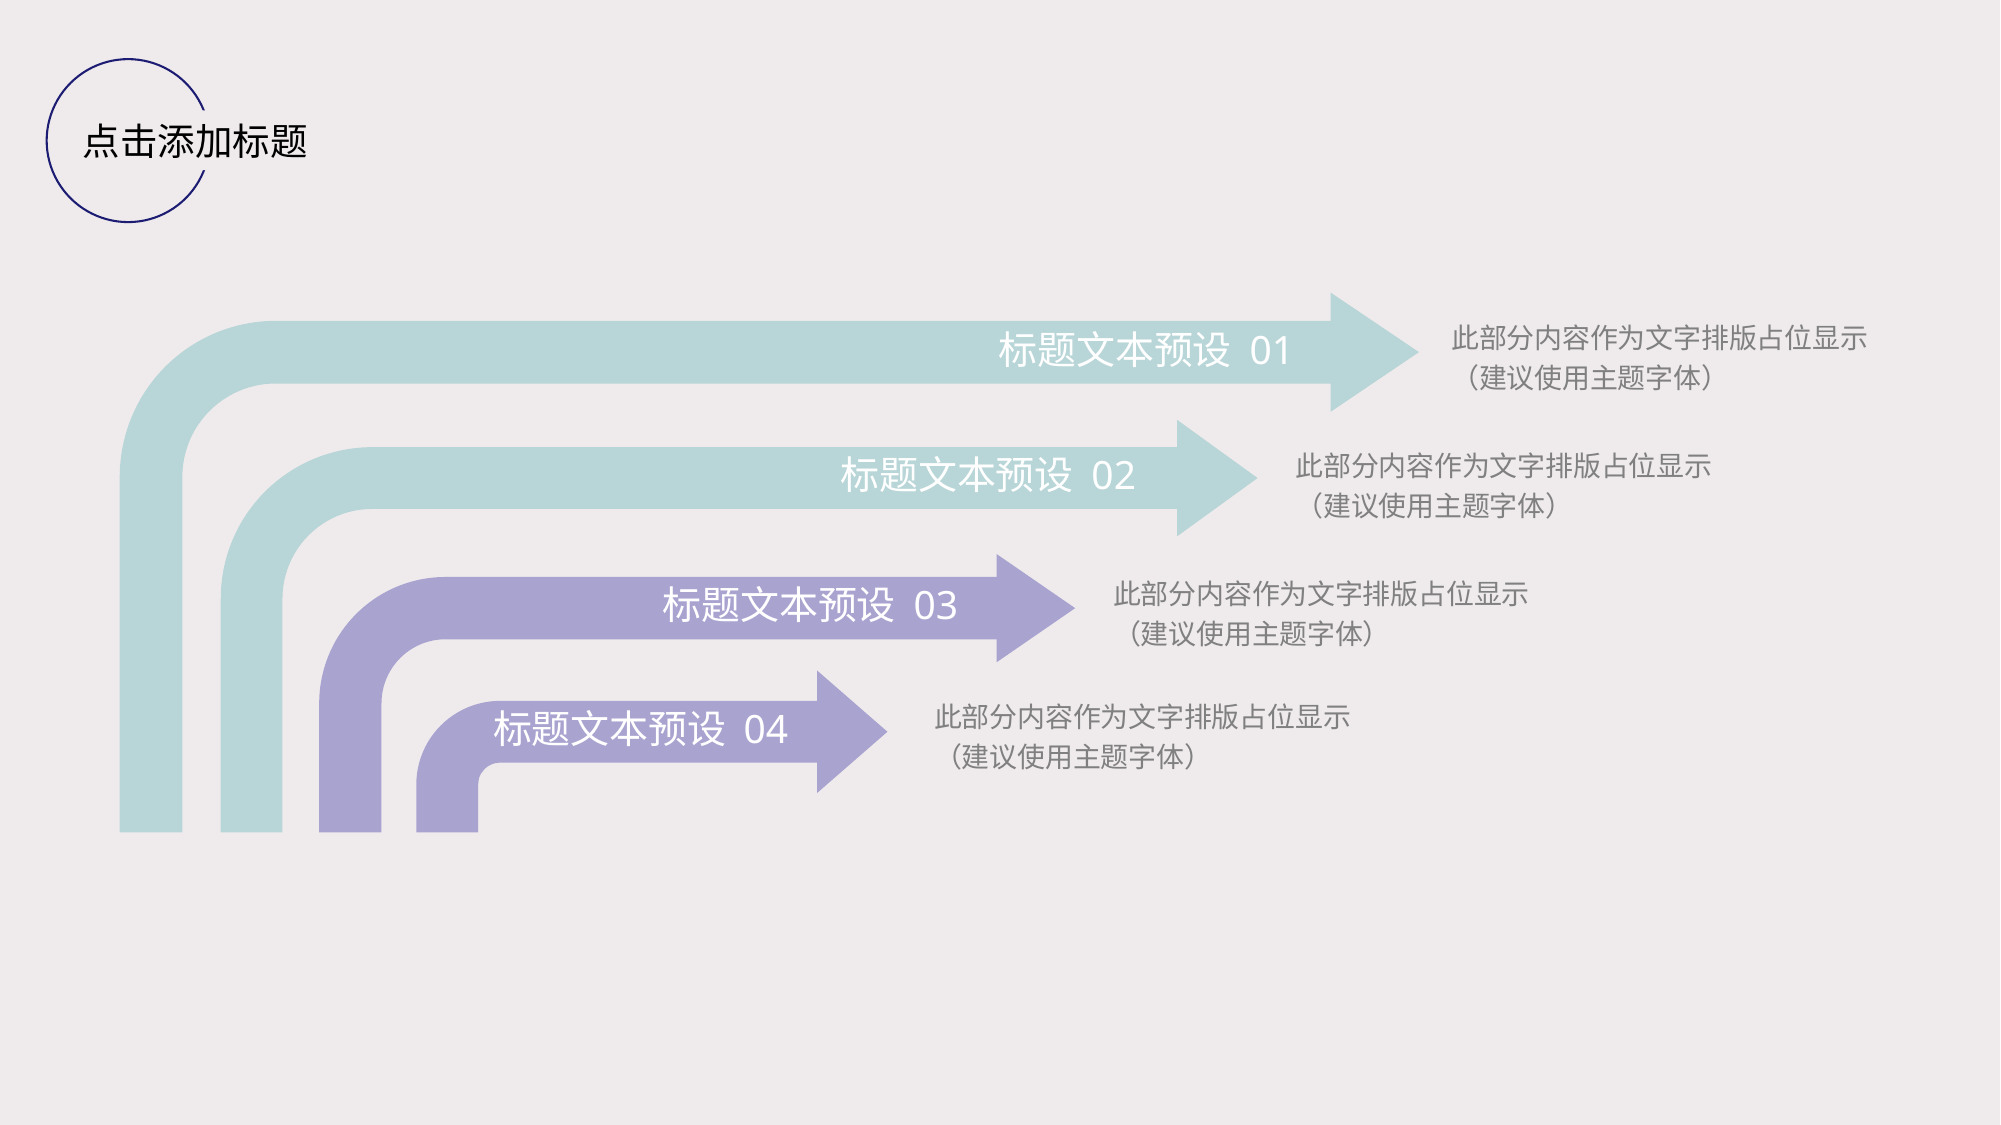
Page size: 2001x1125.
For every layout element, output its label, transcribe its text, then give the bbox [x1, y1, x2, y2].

text_box 此部分内容作为文字排版占位显示 （建议使用主题字体） [1419, 569, 1557, 650]
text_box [220, 419, 1258, 833]
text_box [319, 553, 1076, 833]
text_box 此部分内容作为文字排版占位显示 （建议使用主题字体） [1435, 314, 1895, 395]
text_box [119, 292, 1419, 833]
text_box 此部分内容作为文字排版占位显示 （建议使用主题字体） [1419, 442, 1740, 522]
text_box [335, 670, 888, 833]
